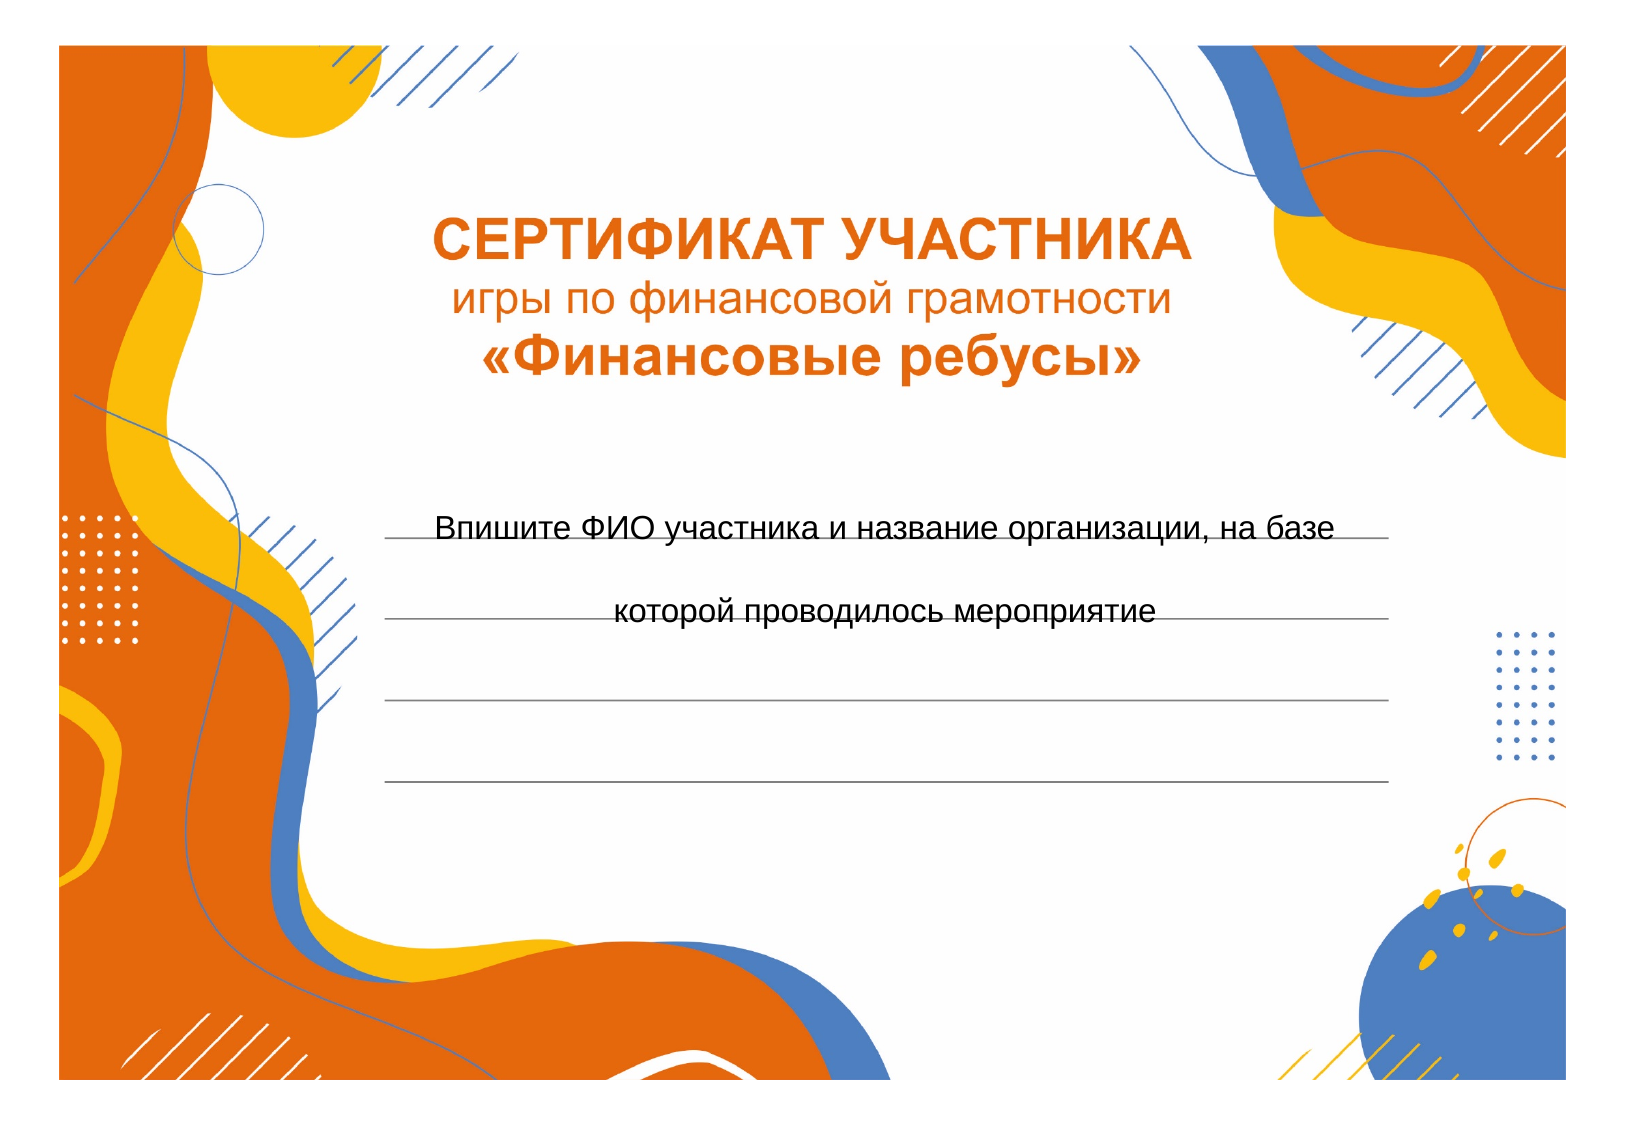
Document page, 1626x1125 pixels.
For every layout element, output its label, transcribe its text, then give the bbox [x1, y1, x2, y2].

picture [59, 45, 1566, 1080]
text_box Впишите ФИО участника и название организации, на базе которой проводилось мероприятие [383, 455, 1388, 637]
text_box [384, 450, 1389, 716]
